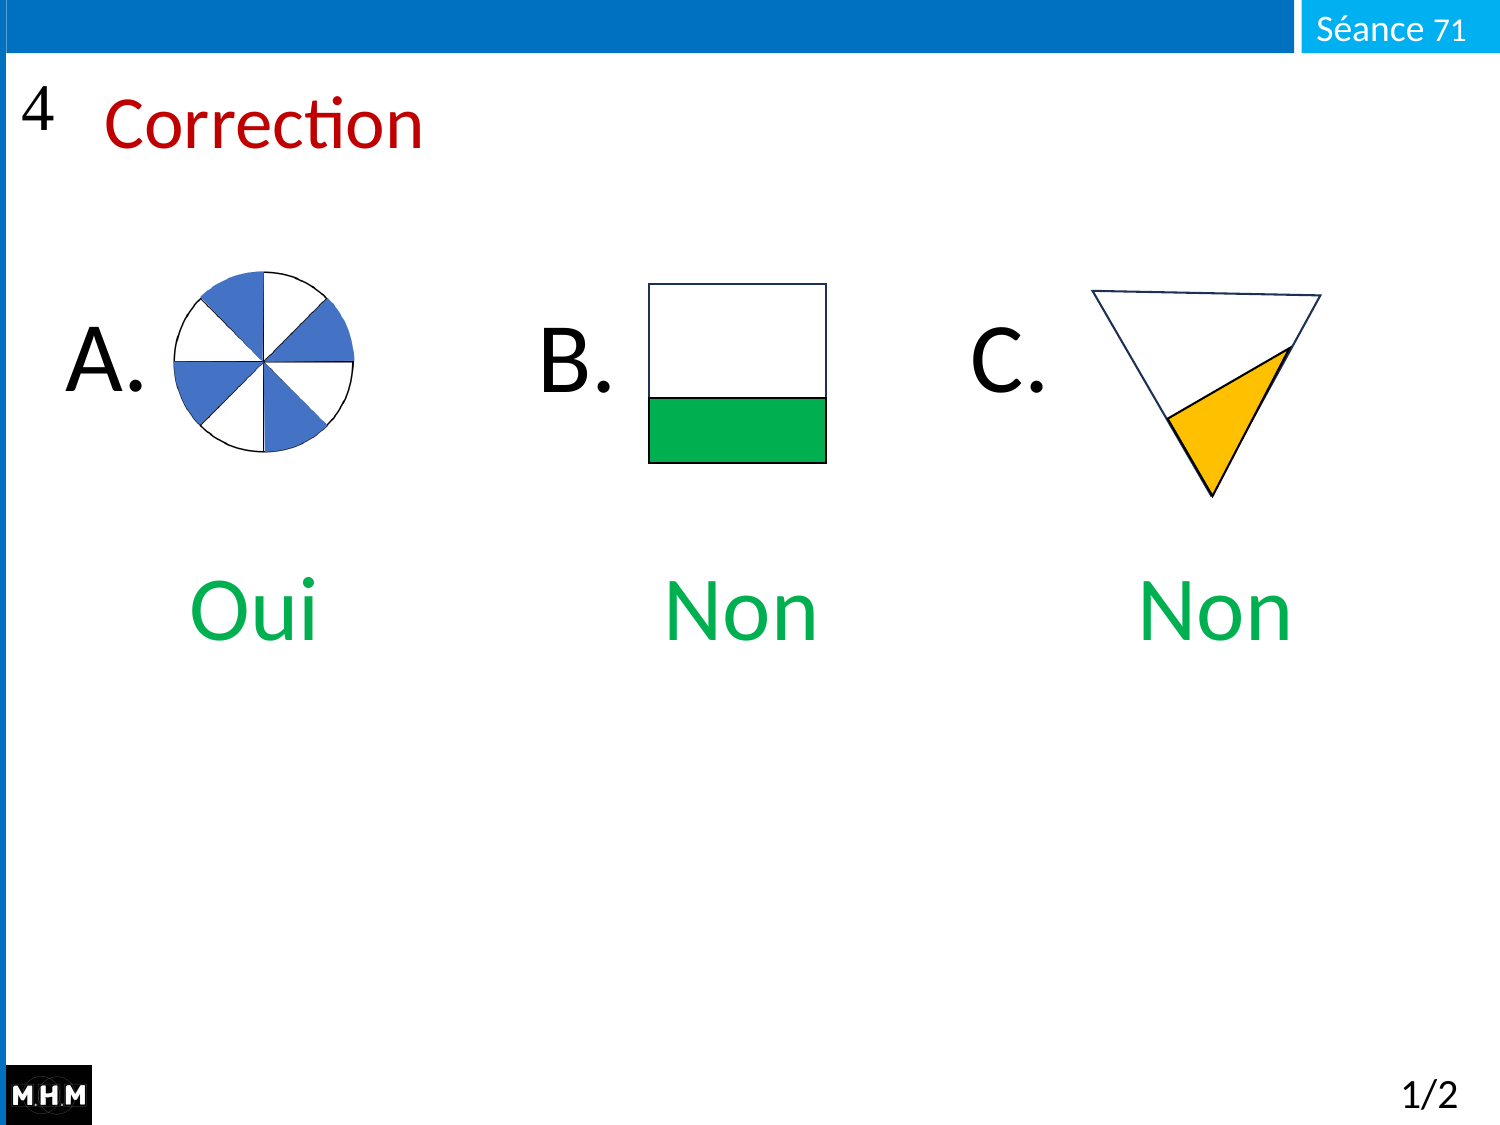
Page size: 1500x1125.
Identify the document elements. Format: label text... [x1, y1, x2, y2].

text_box [1090, 289, 1323, 498]
text_box Non [649, 541, 893, 667]
text_box Non [1122, 541, 1367, 667]
text_box [648, 283, 827, 397]
text_box [1166, 345, 1293, 499]
picture [6, 1065, 92, 1125]
title Correction [89, 74, 1384, 174]
picture [166, 260, 364, 453]
text_box [648, 397, 827, 464]
text_box B. [522, 285, 648, 420]
text_box Oui [175, 541, 419, 667]
text_box A. [50, 284, 166, 419]
text_box C. [956, 285, 1107, 420]
text_box 1/2 [1366, 1064, 1493, 1125]
